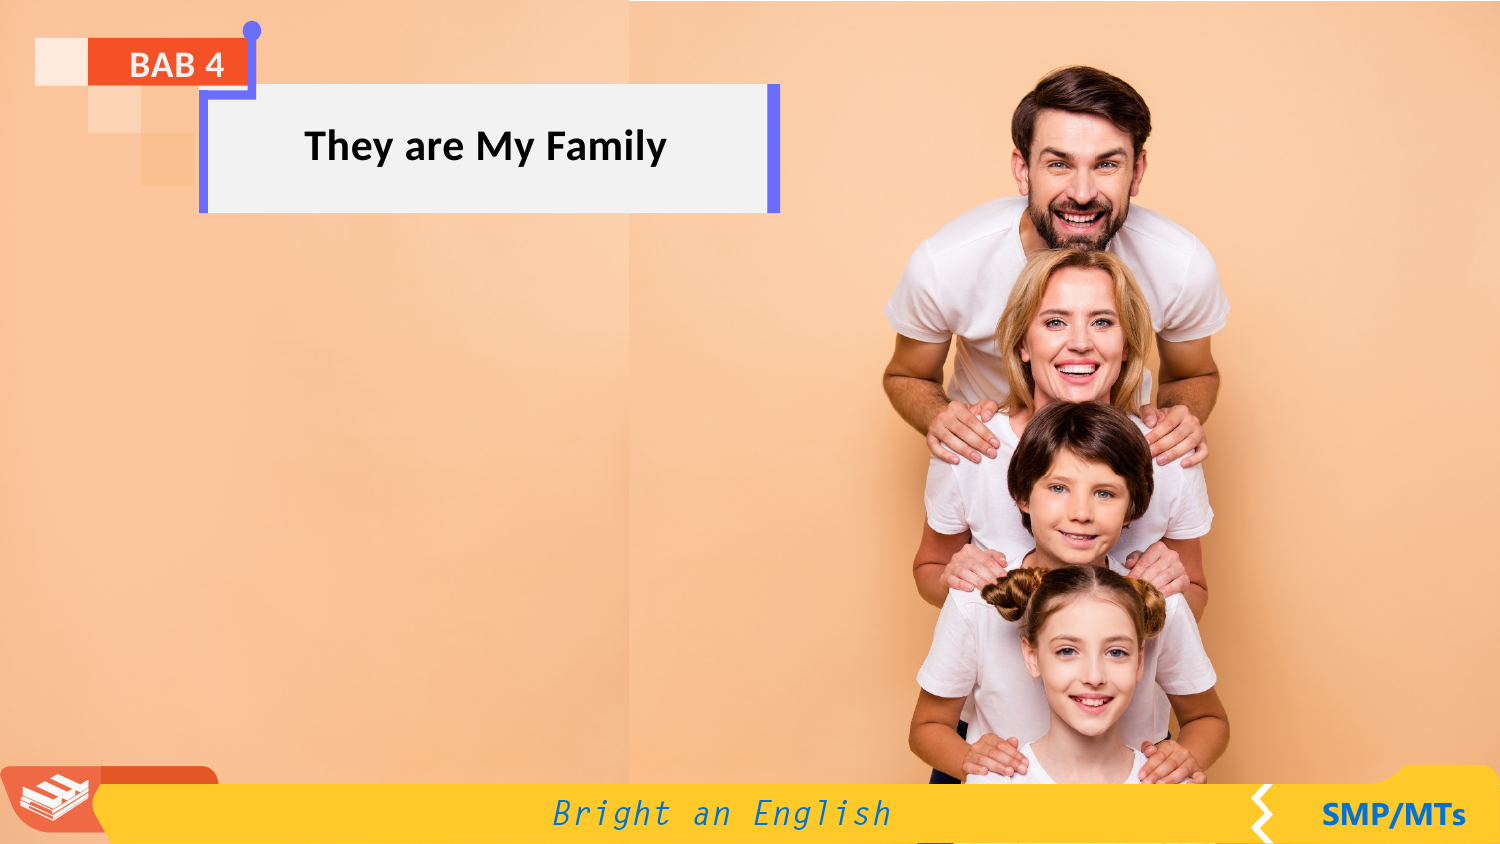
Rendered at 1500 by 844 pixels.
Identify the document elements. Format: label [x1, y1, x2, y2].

text_box [266, 83, 781, 214]
text_box [198, 20, 262, 214]
text_box [34, 32, 193, 187]
picture [0, 0, 1500, 844]
